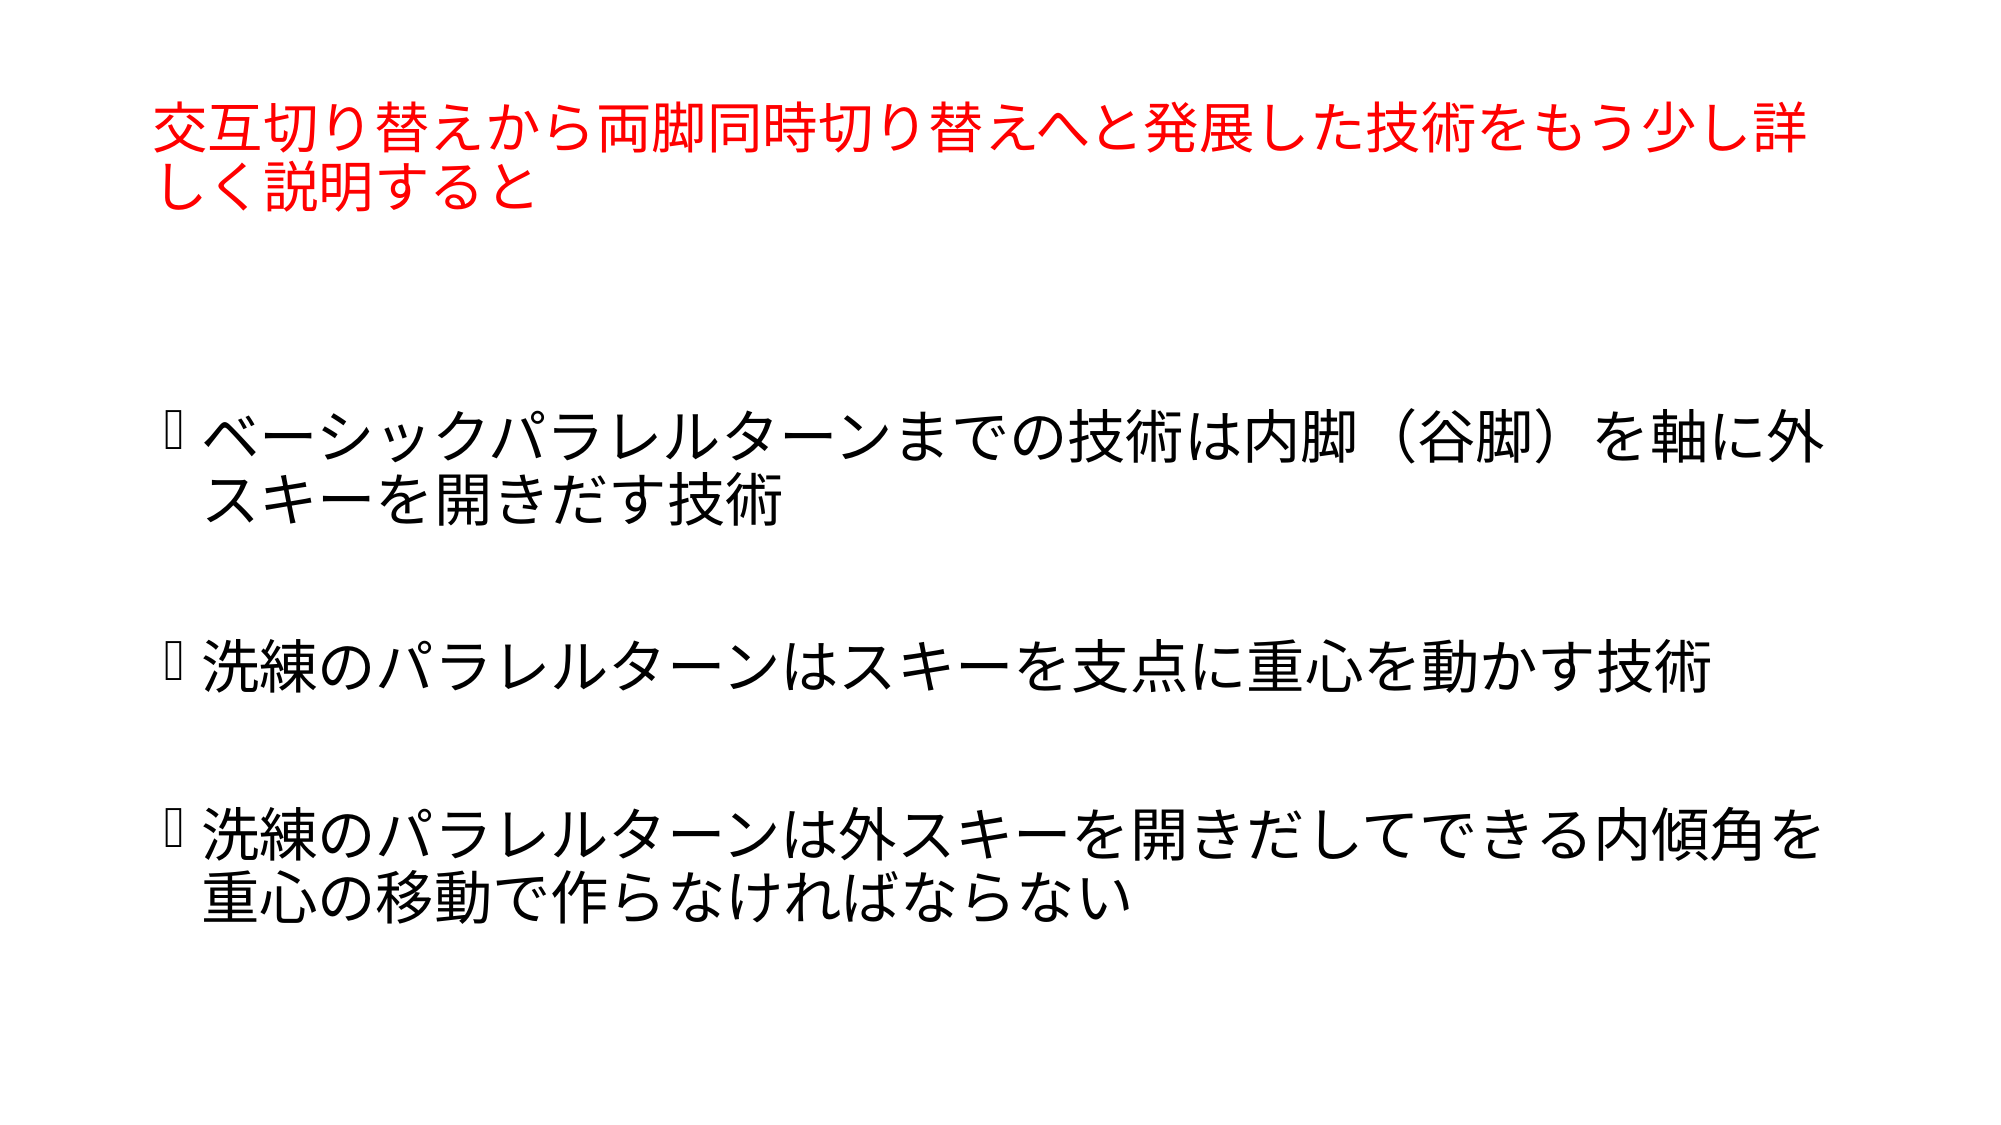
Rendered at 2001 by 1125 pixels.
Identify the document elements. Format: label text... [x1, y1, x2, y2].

list ベーシックパラレルターンまでの技術は内脚（谷脚）を軸に外スキーを開きだす技術 洗練のパラレルターンはスキーを支点に重心を動かす技術 洗練のパラレルターンは外スキーを開きだしてできる内傾角を重心の移動で作らなければならない [148, 400, 1874, 1115]
title 交互切り替えから両脚同時切り替えへと発展した技術をもう少し詳しく説明すると [137, 92, 1863, 310]
